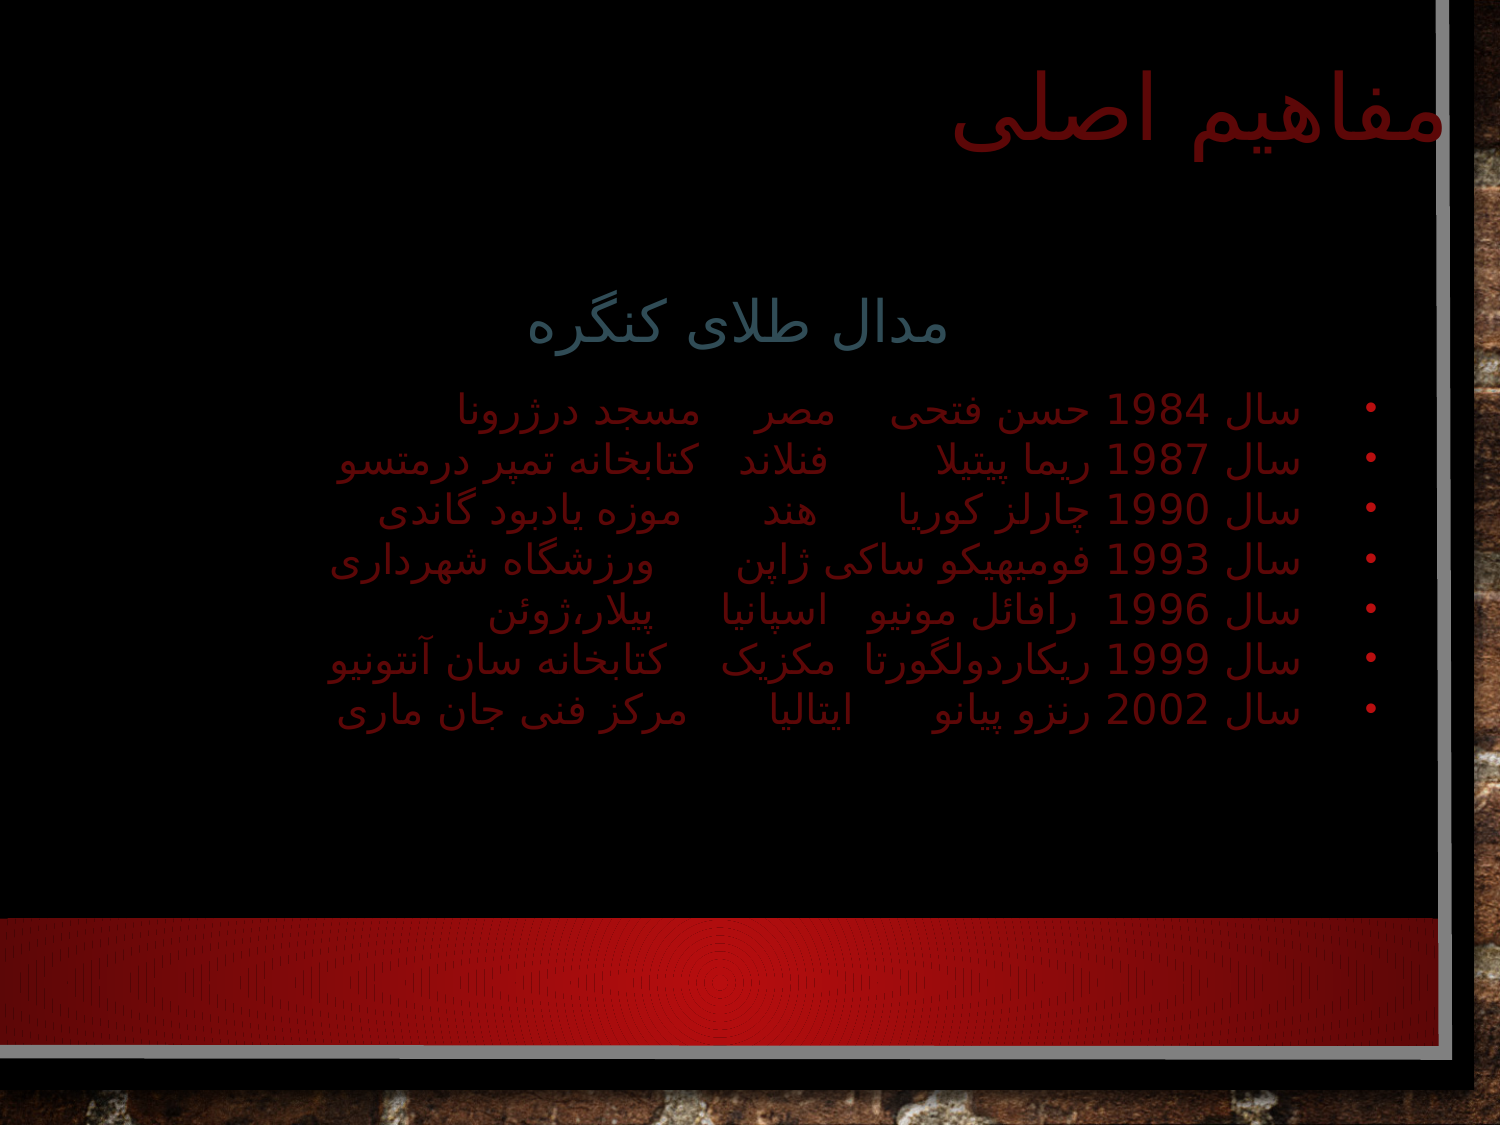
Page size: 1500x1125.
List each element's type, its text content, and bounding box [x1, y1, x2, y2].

list مدال طلای کنگره [112, 262, 1425, 400]
text_box سال 1984 حسن فتحی مصر مسجد درژرونا سال 1987 ریما پیتیلا فنلاند کتابخانه تمپر درمتسو سال 1990 چارلز کوریا هند موزه یادبود گاندی سال 1993 فومیهیکو ساکی ژاپن ورزشگاه شهرداری سال 1996 رافائل مونیو اسپانیا پیلار،ژوئن سال 1999 ریکاردولگورتا مکزیک کتابخانه سان آنتونیو سال 2002 رنزو پیانو ایتالیا مرکز فنی جان ماری [117, 374, 1438, 1095]
picture [0, 0, 1500, 1125]
title مفاهیم اصلی [171, 0, 1451, 161]
